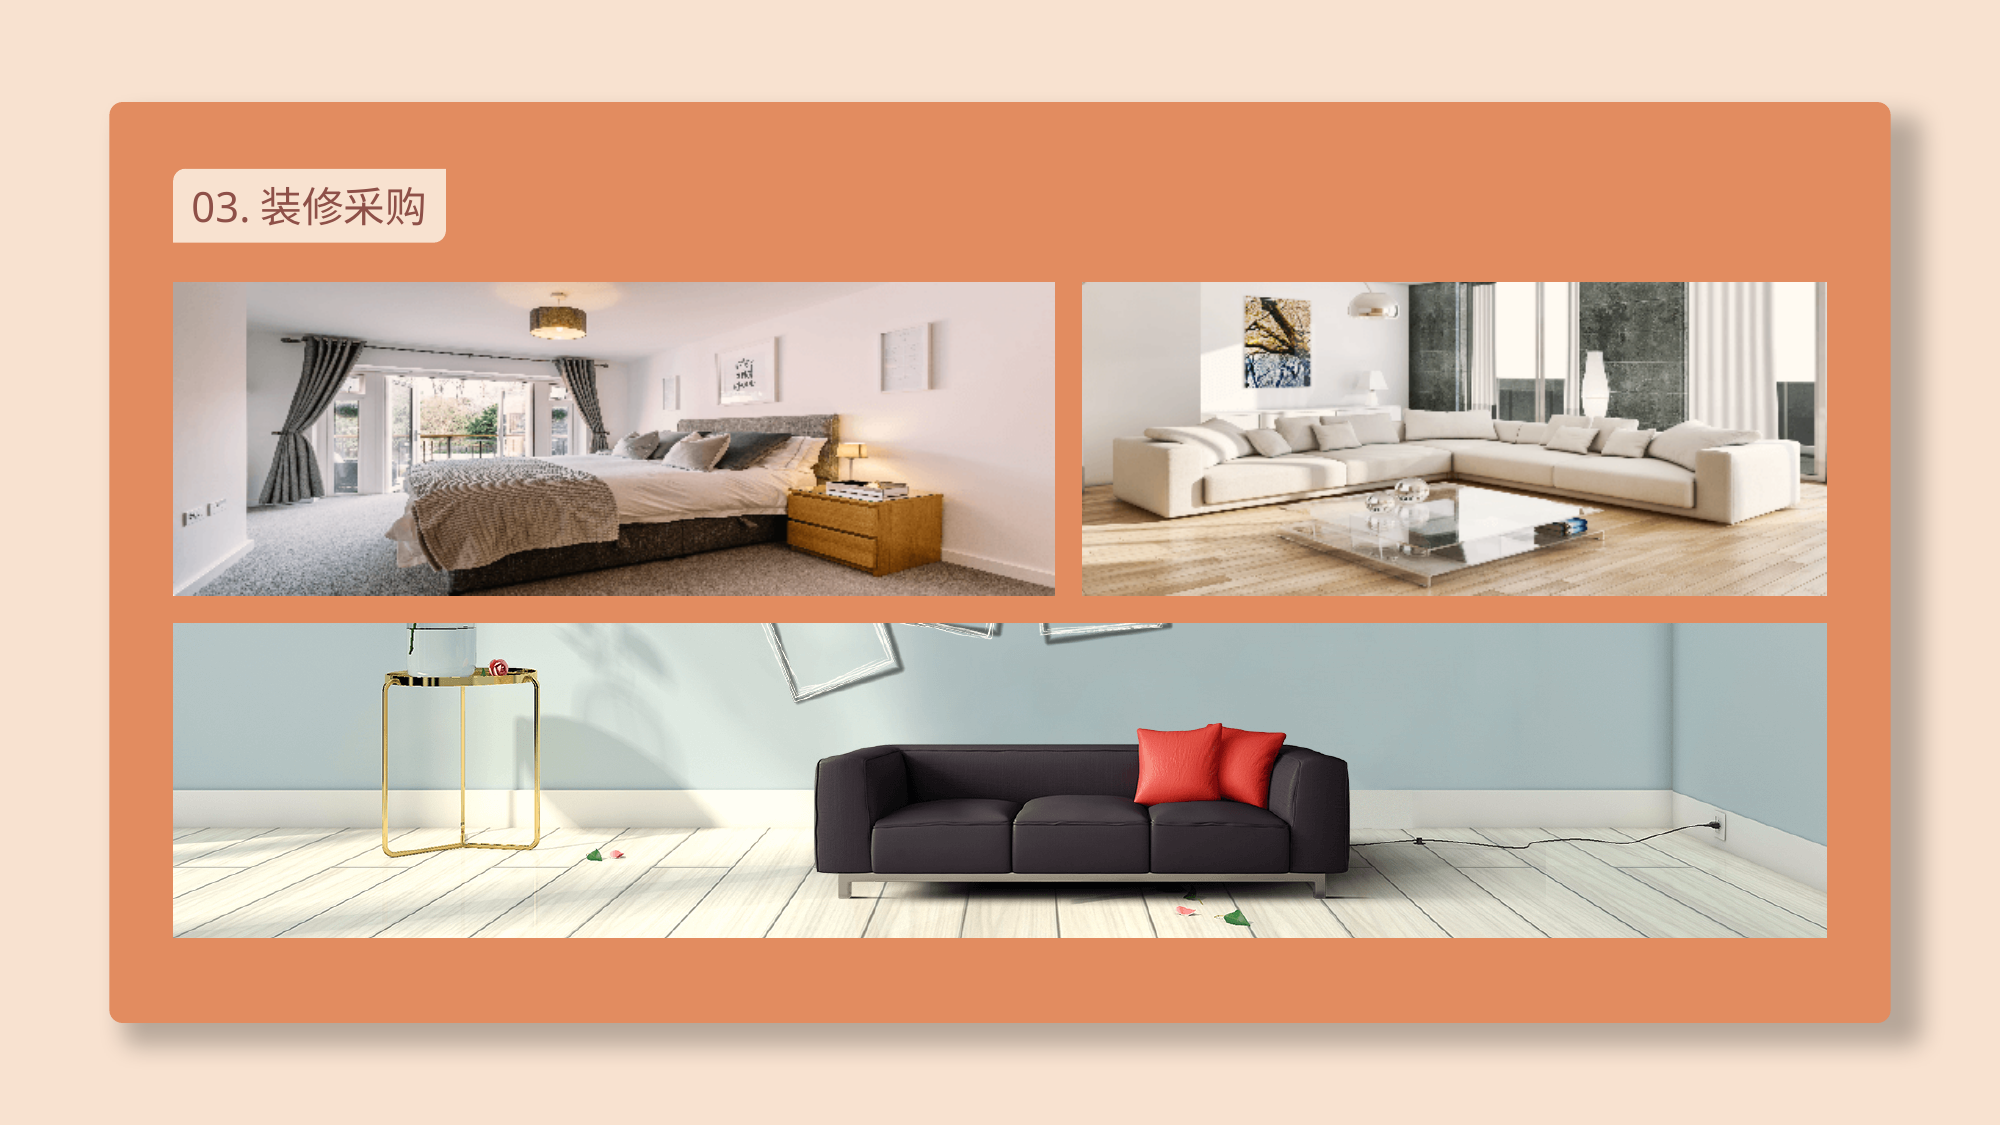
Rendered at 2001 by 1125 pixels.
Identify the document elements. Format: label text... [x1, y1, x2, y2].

picture [173, 623, 1827, 938]
picture [173, 282, 1055, 596]
picture [1082, 282, 1827, 596]
list 03.装修采购 [173, 168, 446, 243]
